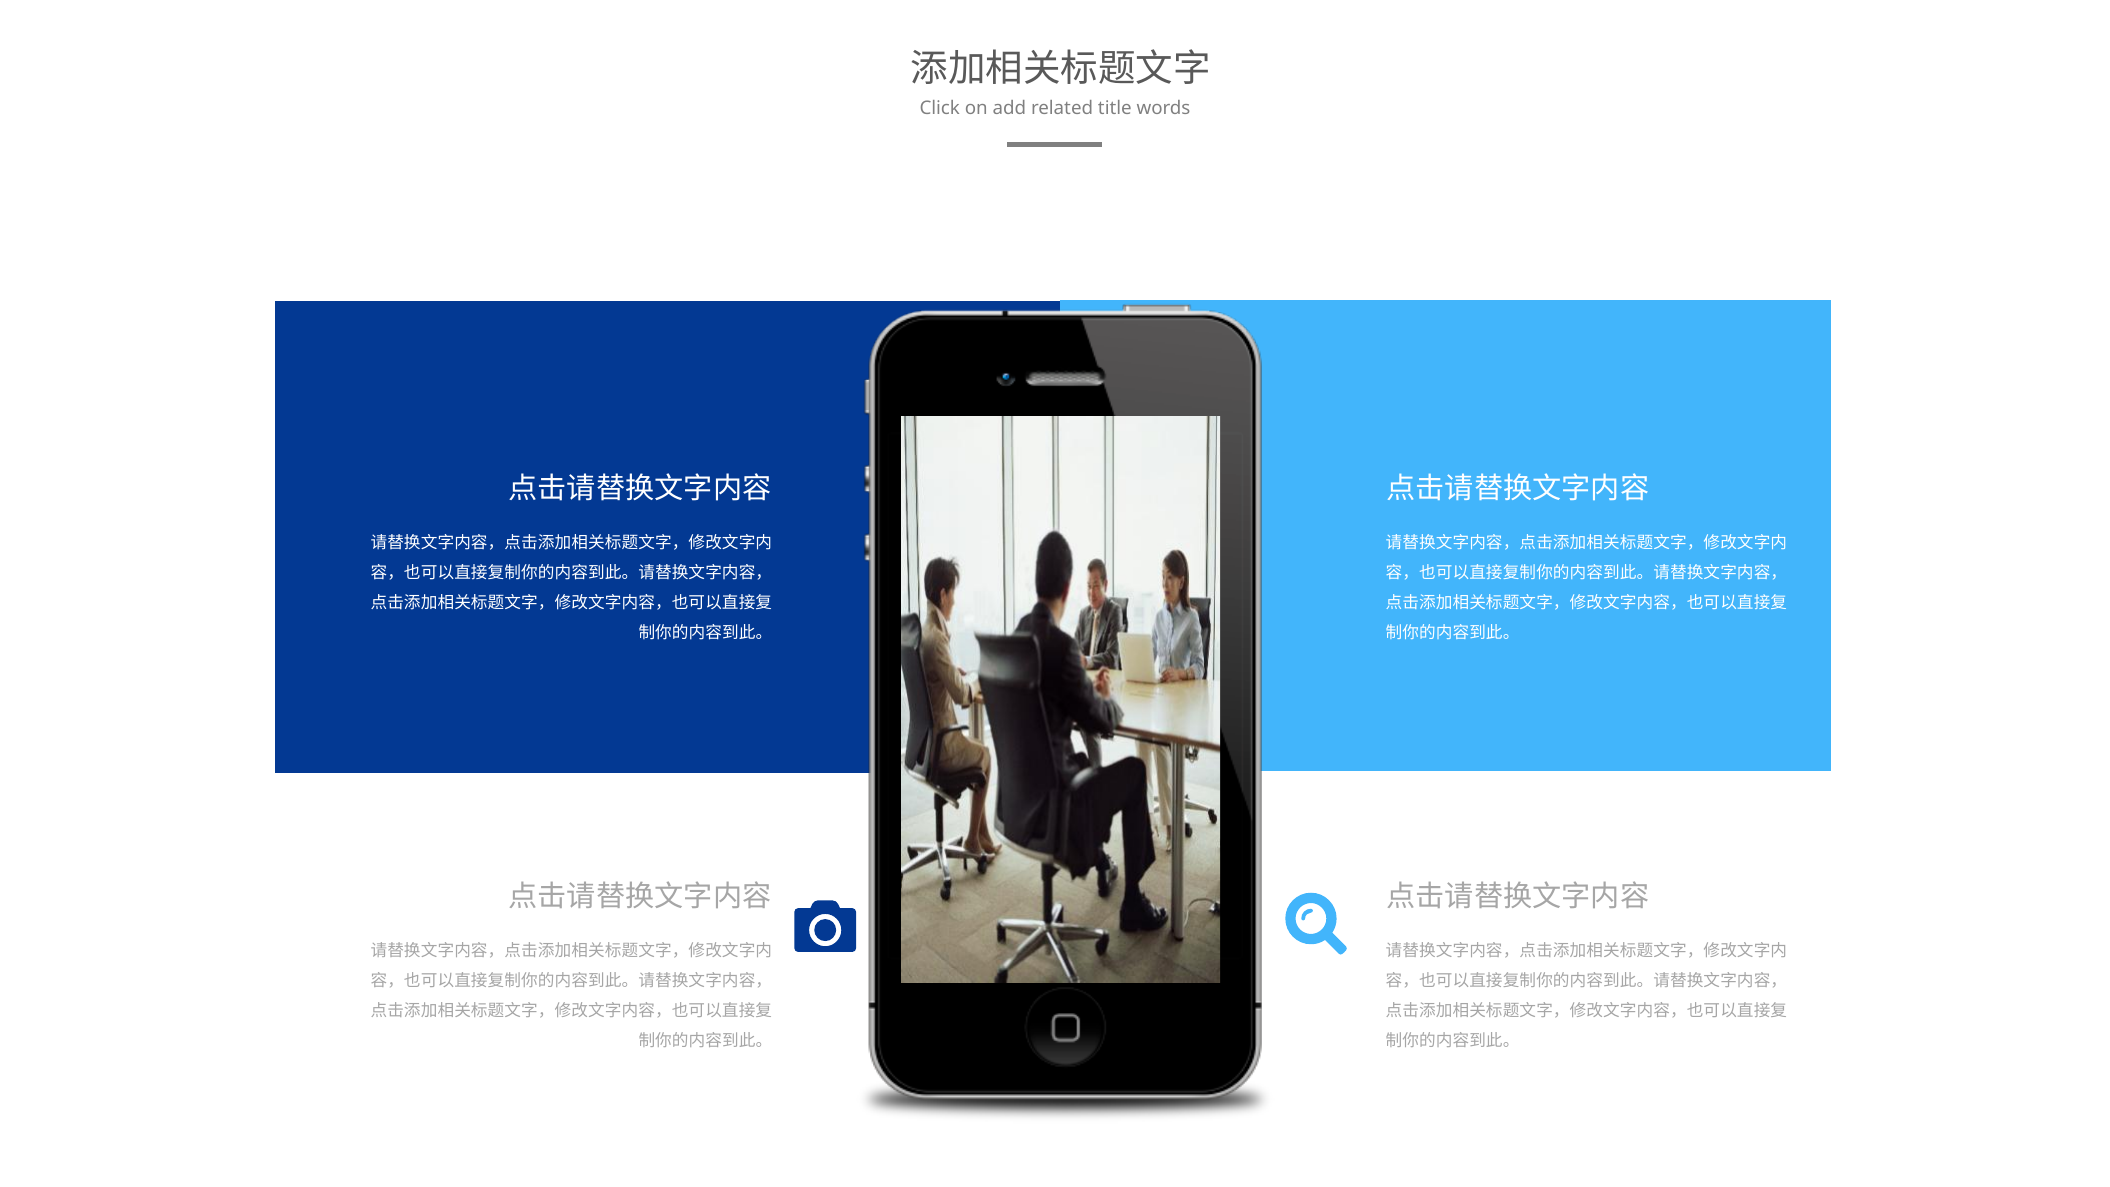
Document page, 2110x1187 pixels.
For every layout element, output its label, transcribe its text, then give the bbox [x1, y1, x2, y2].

text_box 点击请替换文字内容 [491, 461, 788, 513]
text_box 添加相关标题文字 [877, 37, 1245, 95]
text_box 点击请替换文字内容 [491, 869, 788, 921]
text_box [1282, 300, 1832, 772]
text_box [900, 415, 1221, 984]
text_box [849, 238, 1282, 1154]
text_box Click on add related title words [877, 89, 1232, 124]
text_box 请替换文字内容，点击添加相关标题文字，修改文字内容，也可以直接复制你的内容到此。请替换文字内容，点击添加相关标题文字，修改文字内容，也可以直接复制你的内容到此。 [1369, 514, 1814, 651]
text_box 请替换文字内容，点击添加相关标题文字，修改文字内容，也可以直接复制你的内容到此。请替换文字内容，点击添加相关标题文字，修改文字内容，也可以直接复制你的内容到此。 [1369, 921, 1814, 1058]
text_box 点击请替换文字内容 [1370, 869, 1667, 921]
text_box 请替换文字内容，点击添加相关标题文字，修改文字内容，也可以直接复制你的内容到此。请替换文字内容，点击添加相关标题文字，修改文字内容，也可以直接复制你的内容到此。 [344, 514, 789, 651]
text_box [274, 300, 849, 773]
text_box 请替换文字内容，点击添加相关标题文字，修改文字内容，也可以直接复制你的内容到此。请替换文字内容，点击添加相关标题文字，修改文字内容，也可以直接复制你的内容到此。 [344, 921, 789, 1058]
text_box [794, 900, 857, 952]
text_box 点击请替换文字内容 [1370, 461, 1667, 513]
text_box [1285, 892, 1347, 955]
